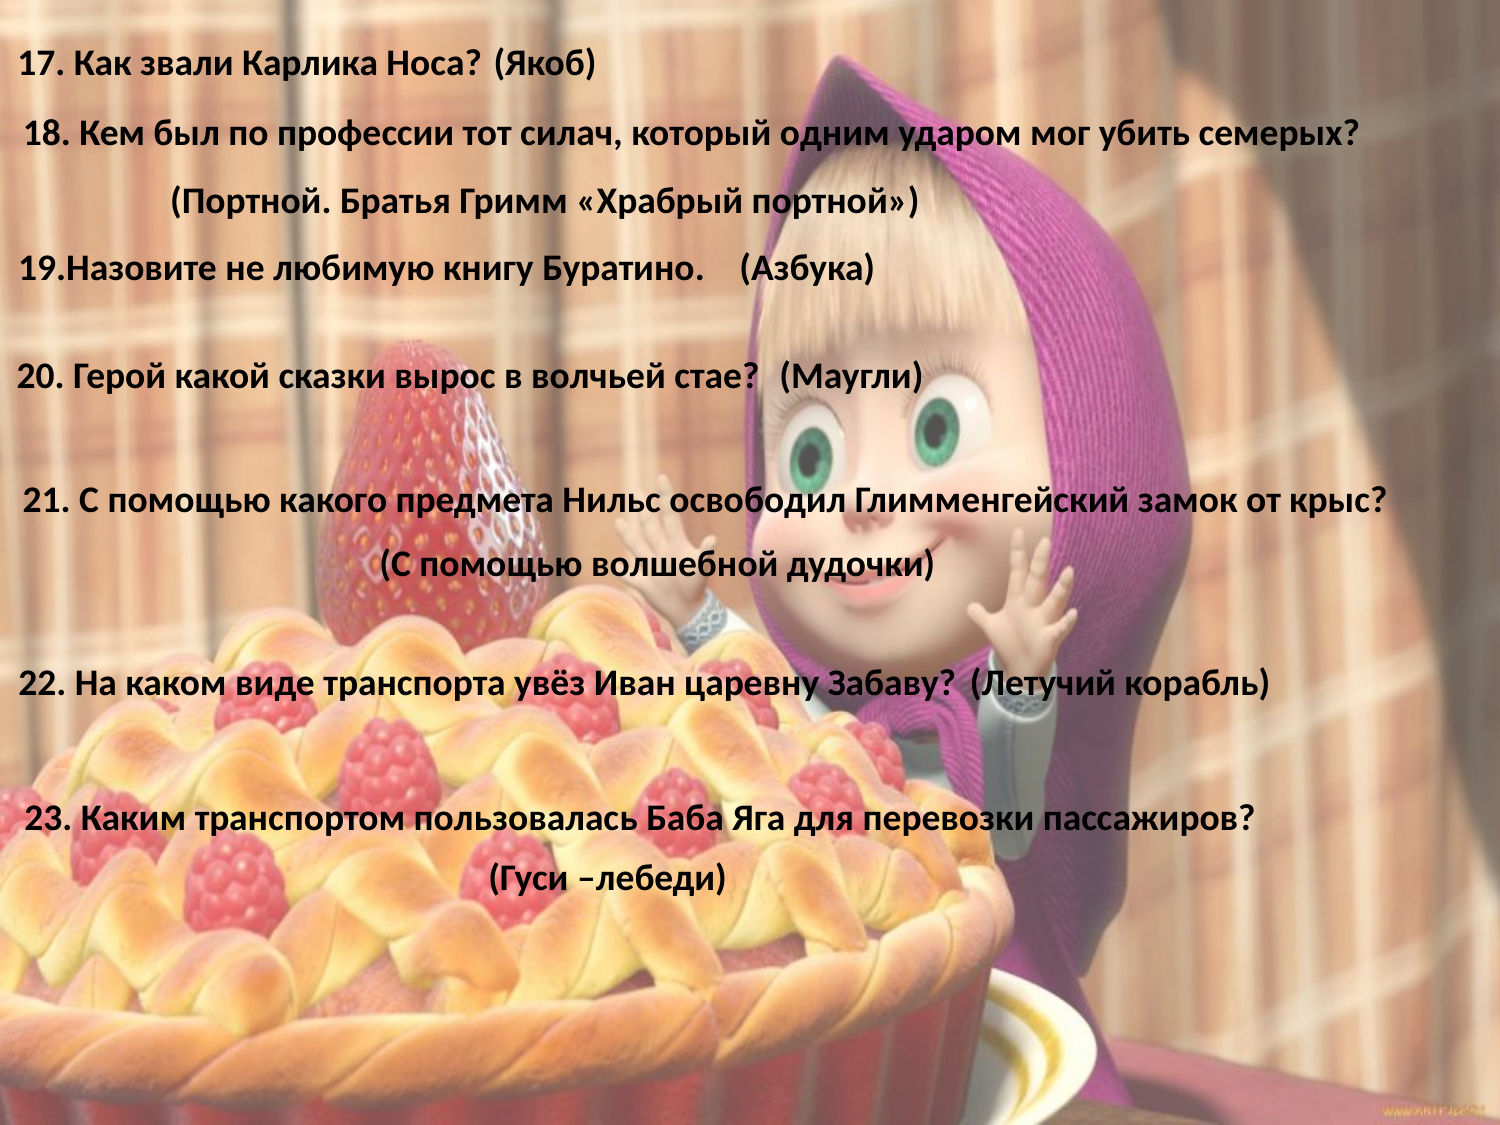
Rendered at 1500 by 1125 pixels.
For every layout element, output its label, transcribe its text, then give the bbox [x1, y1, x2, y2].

text_box (Летучий корабль) [955, 650, 1286, 711]
text_box (С помощью волшебной дудочки) [364, 531, 951, 592]
text_box 19.Назовите не любимую книгу Буратино. [3, 235, 721, 296]
text_box (Якоб) [478, 30, 612, 91]
text_box 20. Герой какой сказки вырос в волчьей стае? [1, 343, 764, 403]
text_box 18. Кем был по профессии тот силач, который одним ударом мог убить семерых? [8, 100, 1377, 161]
text_box 17. Как звали Карлика Носа? [2, 30, 478, 91]
text_box (Гуси –лебеди) [473, 845, 743, 906]
text_box 21. С помощью какого предмета Нильс освободил Глимменгейский замок от крыс? [7, 467, 1404, 528]
text_box 22. На каком виде транспорта увёз Иван царевну Забаву? [3, 650, 955, 710]
text_box 23. Каким транспортом пользовалась Баба Яга для перевозки пассажиров? [9, 785, 1273, 846]
text_box (Азбука) [724, 235, 891, 296]
text_box (Маугли) [764, 343, 939, 403]
text_box (Портной. Братья Гримм «Храбрый портной») [155, 168, 936, 229]
